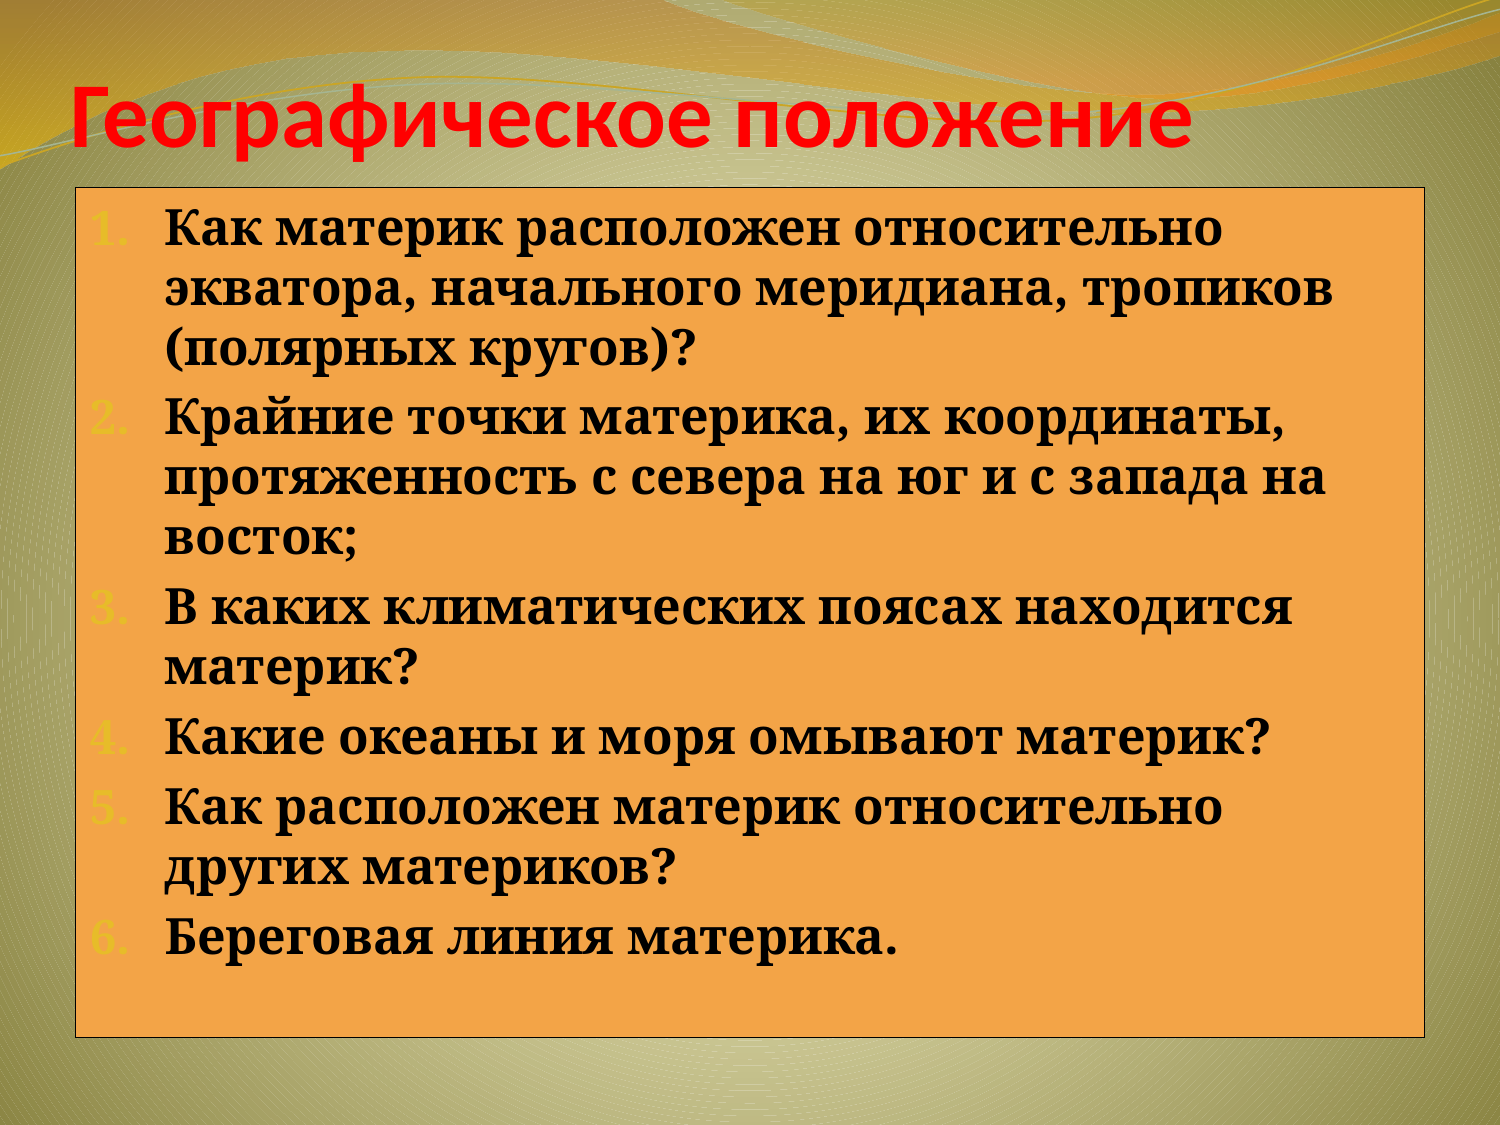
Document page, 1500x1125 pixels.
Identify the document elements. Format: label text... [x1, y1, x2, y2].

list Как материк расположен относительно экватора, начального меридиана, тропиков (полярных кругов)? Крайние точки материка, их координаты, протяженность с севера на юг и с запада на восток; В каких климатических поясах находится материк? Какие океаны и моря омывают материк? Как расположен материк относительно других материков? Береговая линия материка. [75, 187, 1425, 1038]
title Географическое положение [70, 46, 1421, 166]
